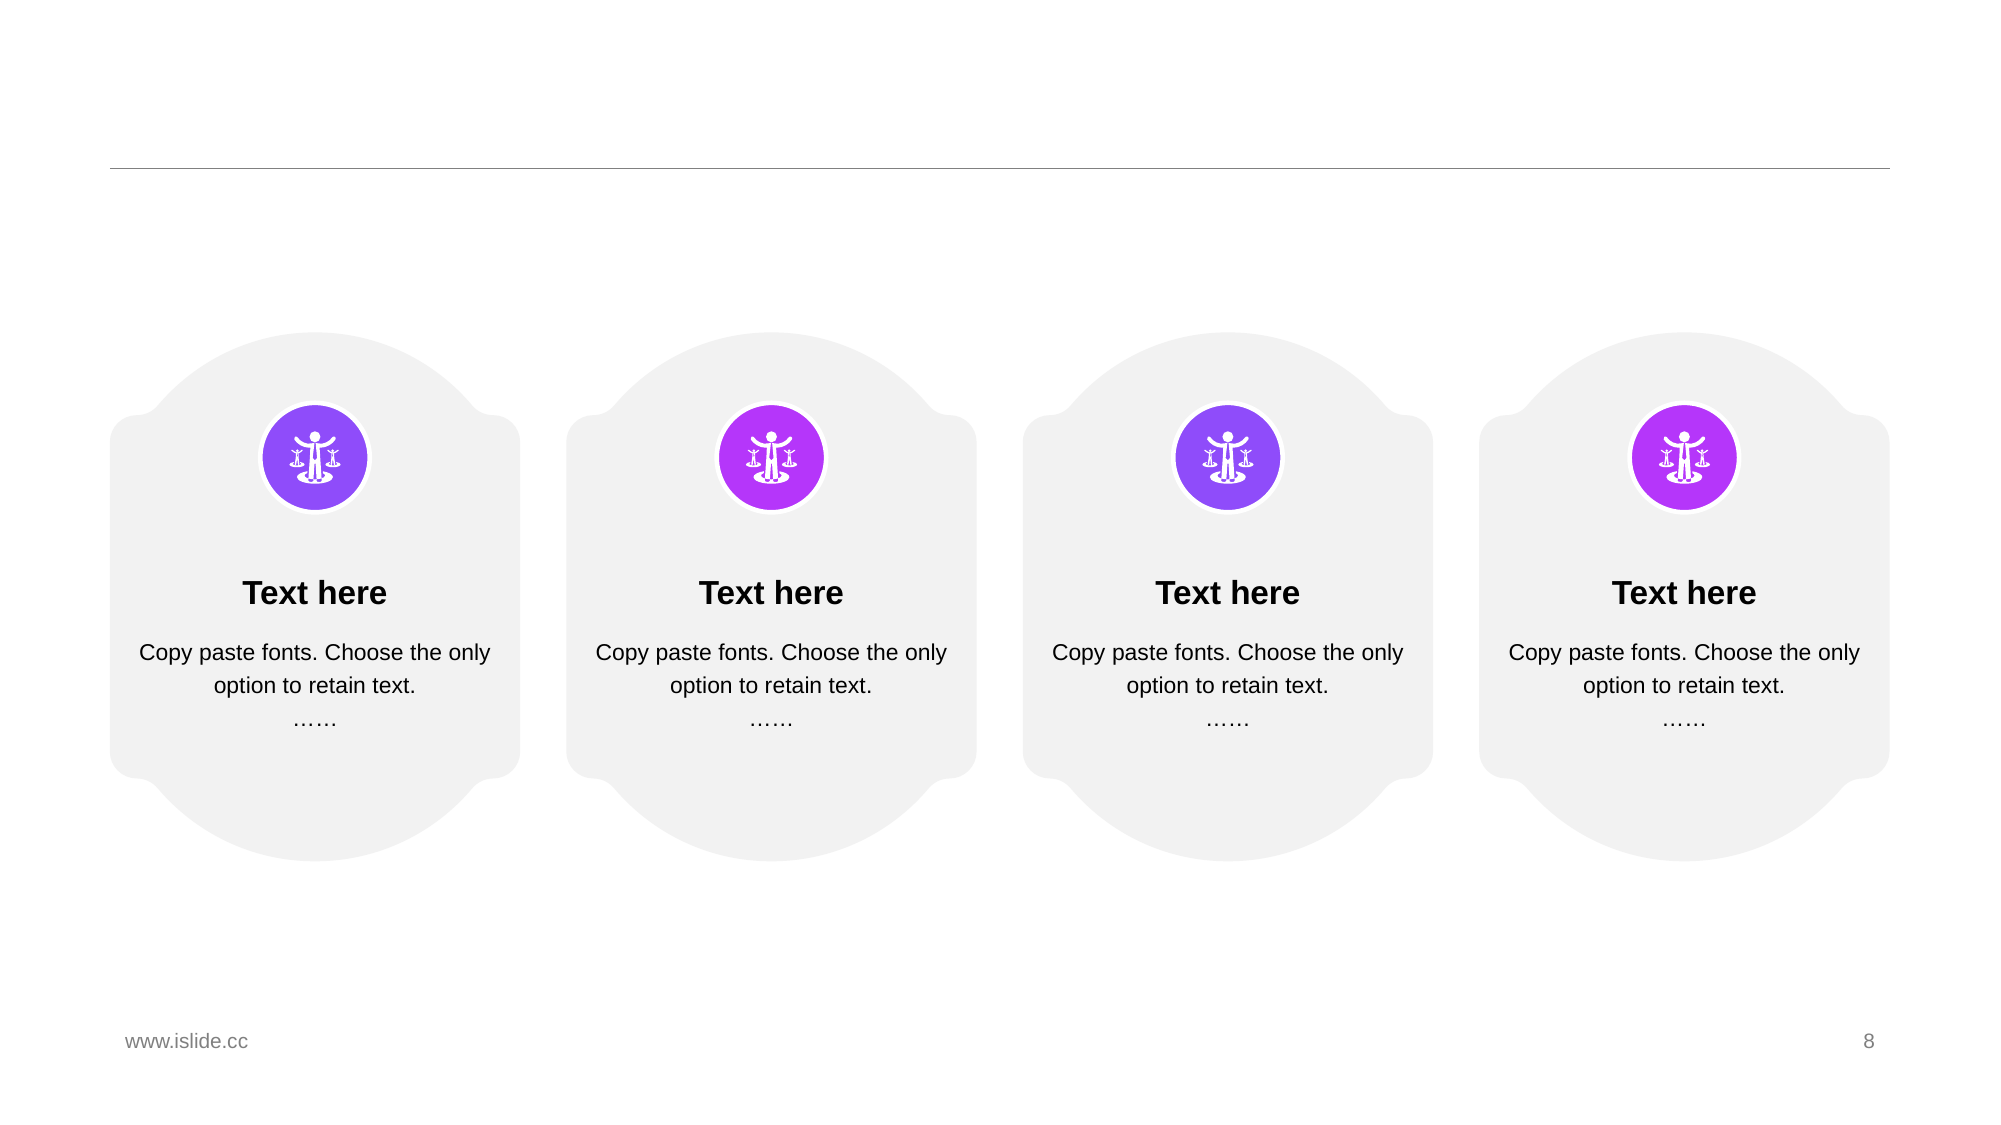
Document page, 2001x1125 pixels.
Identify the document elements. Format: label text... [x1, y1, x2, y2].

slide_number 8 [1412, 1023, 1890, 1058]
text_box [109, 332, 1890, 862]
footer www.islide.cc [109, 1023, 790, 1058]
